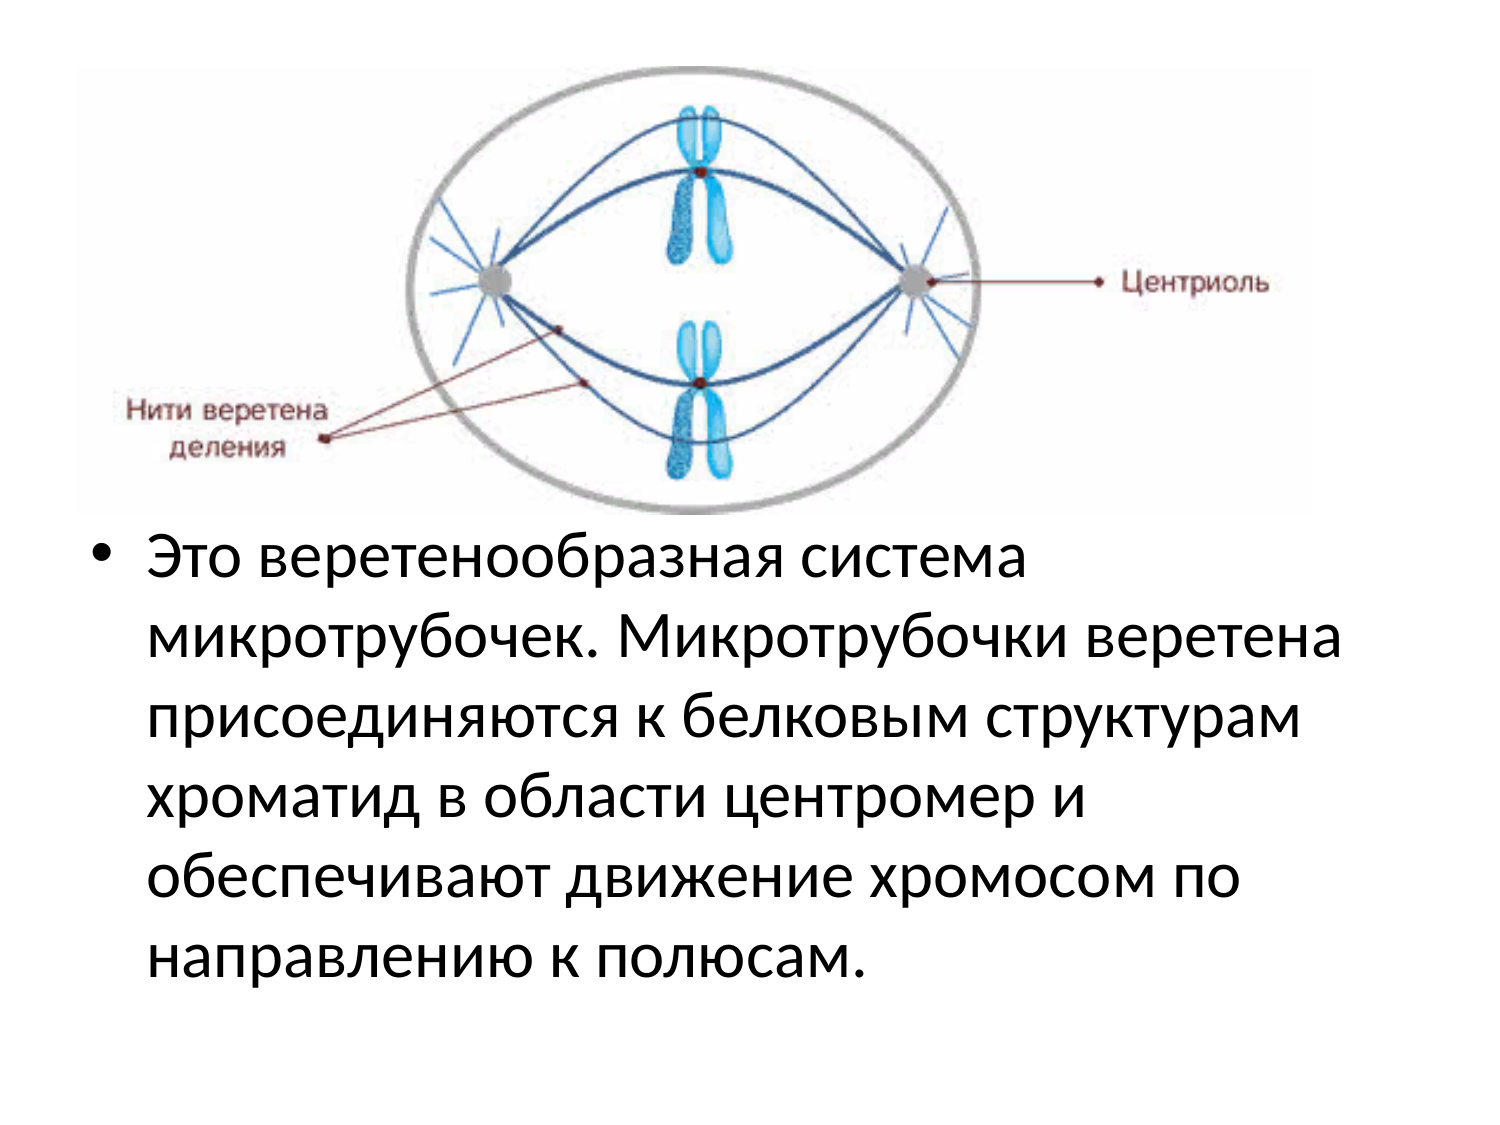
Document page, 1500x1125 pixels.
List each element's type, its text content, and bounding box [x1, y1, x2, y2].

picture [76, 66, 1312, 515]
list Это веретенообразная система микротрубочек. Микротрубочки веретена присоединяются к белковым структурам хроматид в области центромер и обеспечивают движение хромосом по направлению к полюсам. [75, 503, 1425, 1005]
